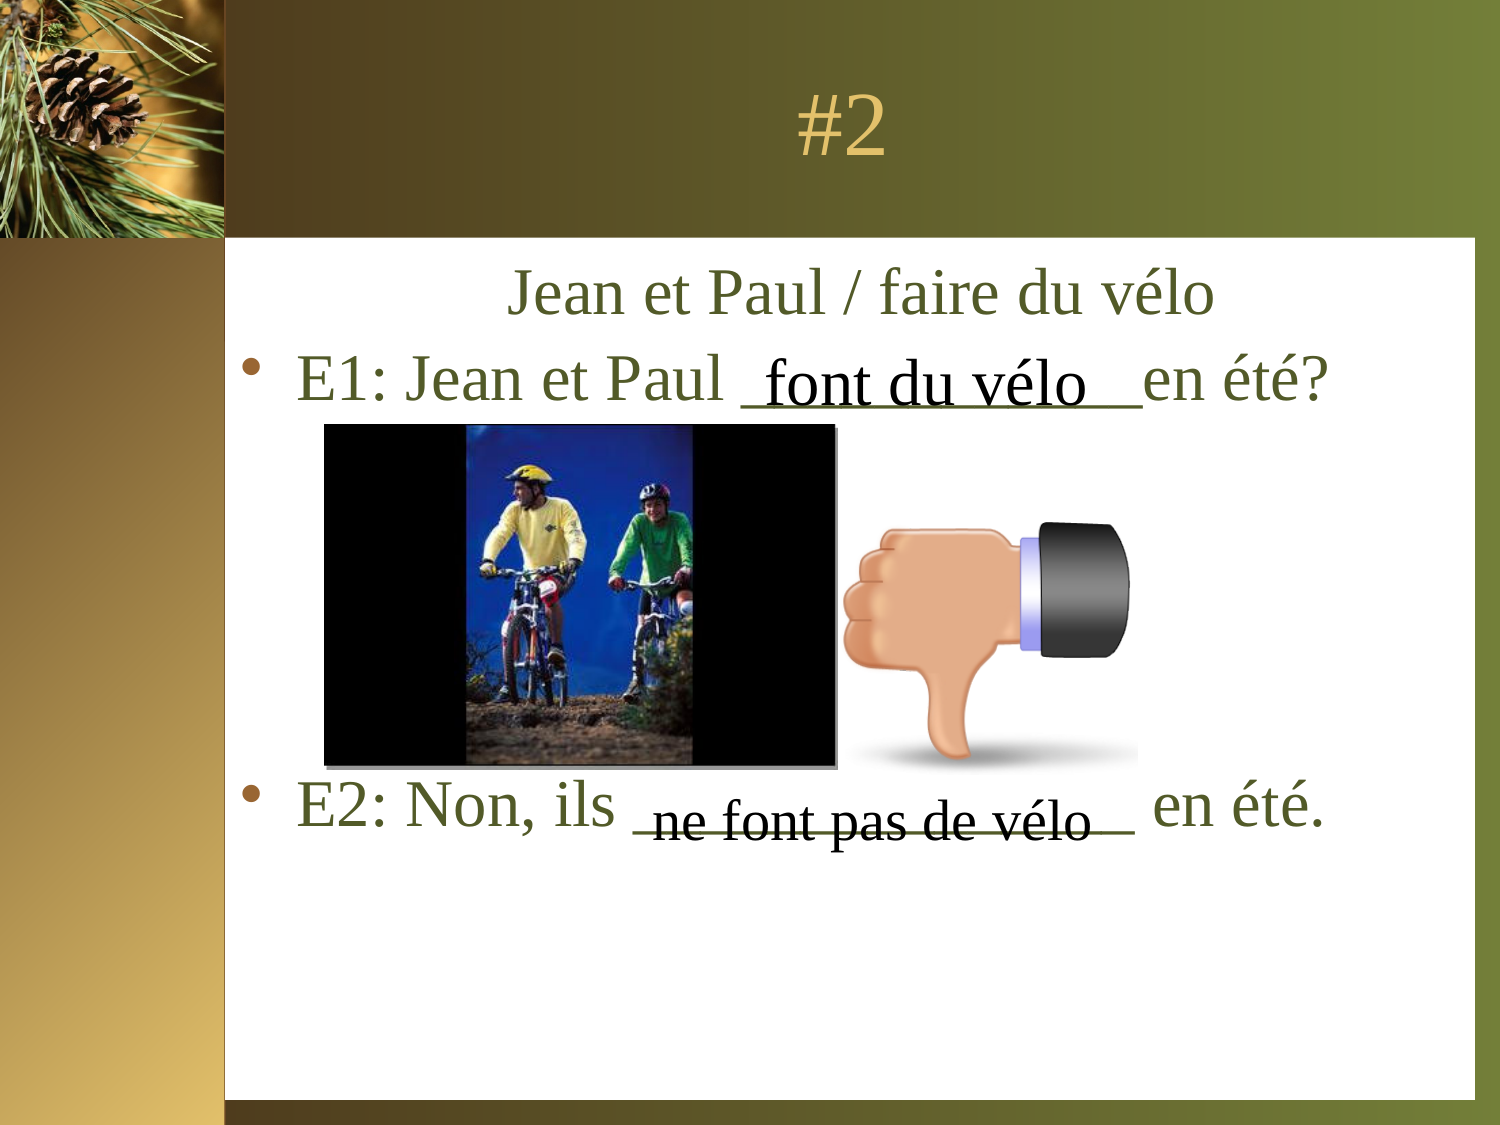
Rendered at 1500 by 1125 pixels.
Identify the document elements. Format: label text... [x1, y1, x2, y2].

picture [0, 0, 224, 238]
text_box font du vélo [749, 331, 1350, 427]
list Jean et Paul / faire du vélo E1: Jean et Paul ____________en été? E2: Non, ils _______________ en été. [224, 249, 1500, 1063]
picture [324, 424, 1138, 776]
title #2 [249, 24, 1438, 213]
text_box ne font pas de vélo [637, 774, 1388, 860]
